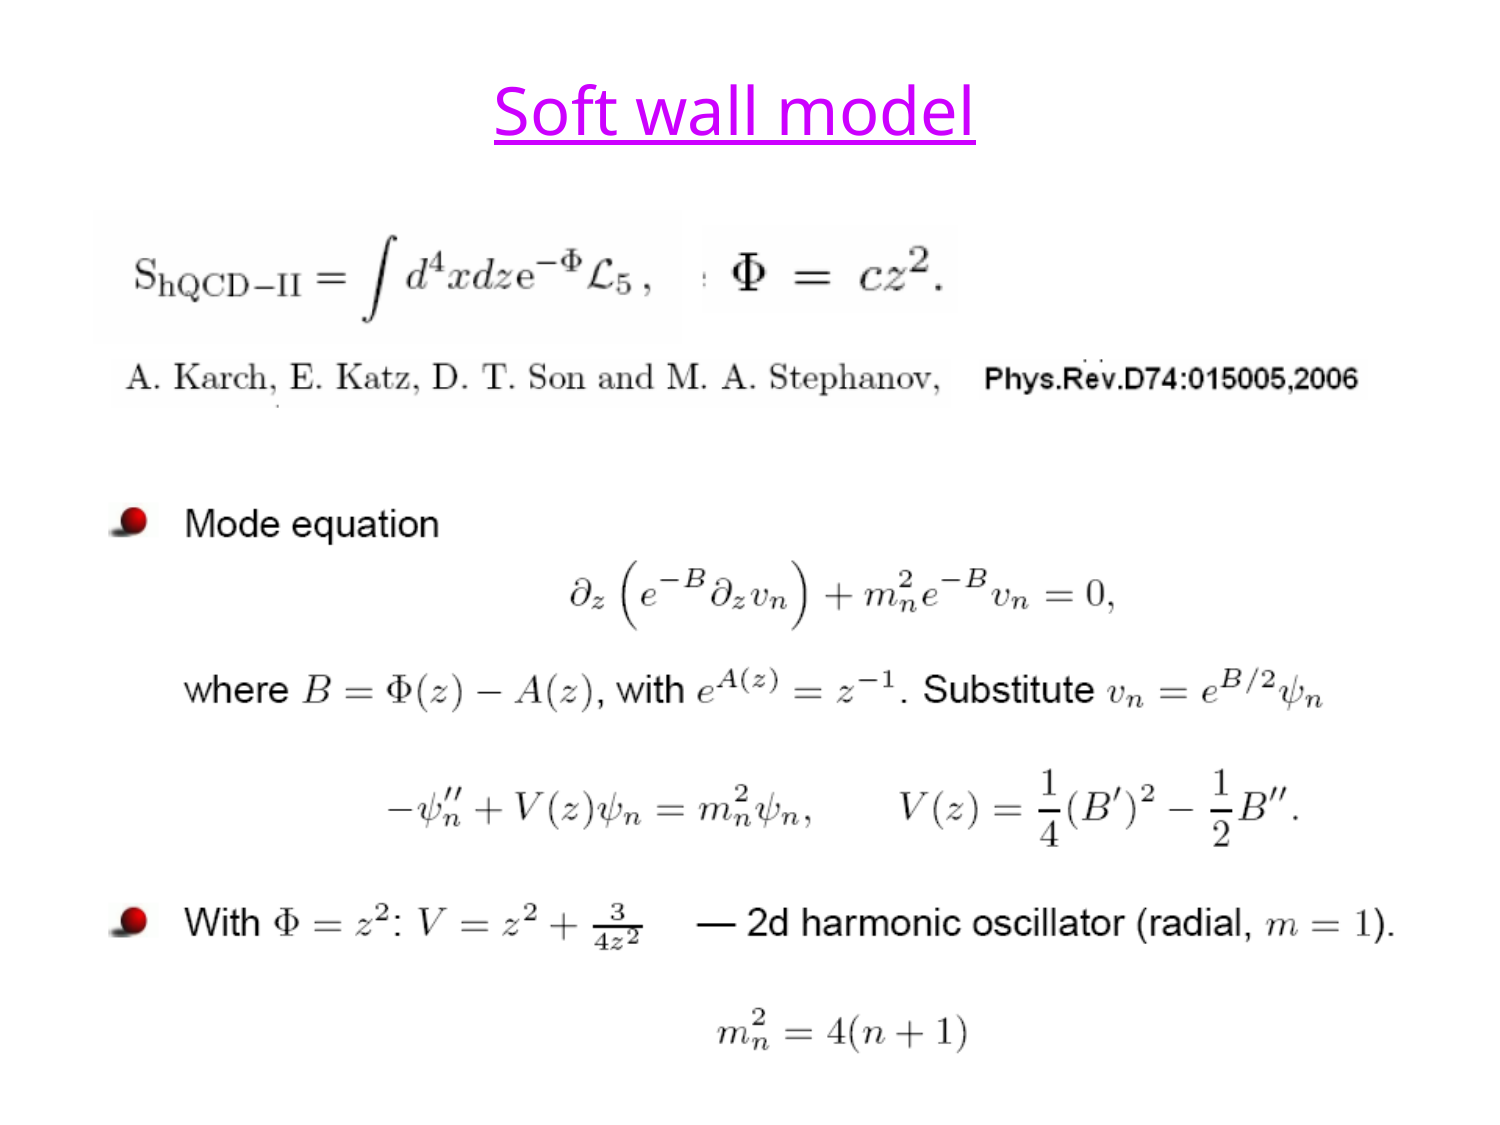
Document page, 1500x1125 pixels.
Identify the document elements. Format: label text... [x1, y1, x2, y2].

text_box Soft wall model [479, 60, 991, 156]
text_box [93, 210, 1382, 431]
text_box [81, 491, 1442, 1080]
